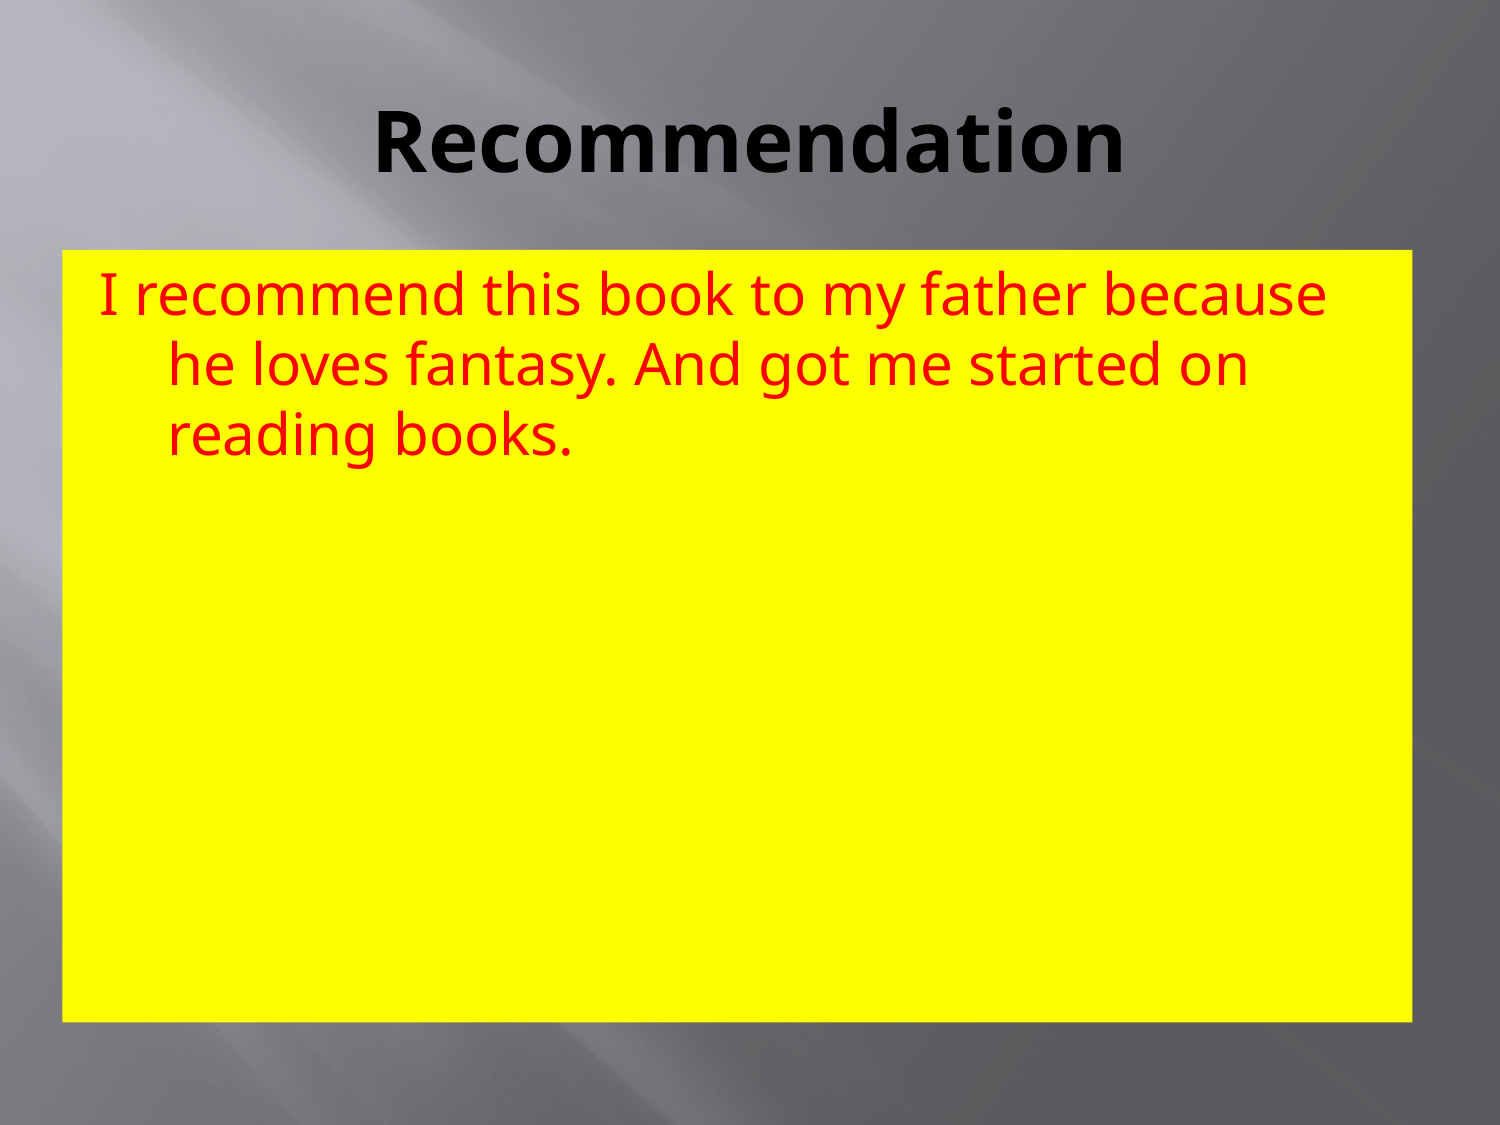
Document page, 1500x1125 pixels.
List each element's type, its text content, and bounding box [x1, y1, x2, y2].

list I recommend this book to my father because he loves fantasy. And got me started on reading books. [62, 249, 1413, 1023]
title Recommendation [75, 45, 1425, 233]
